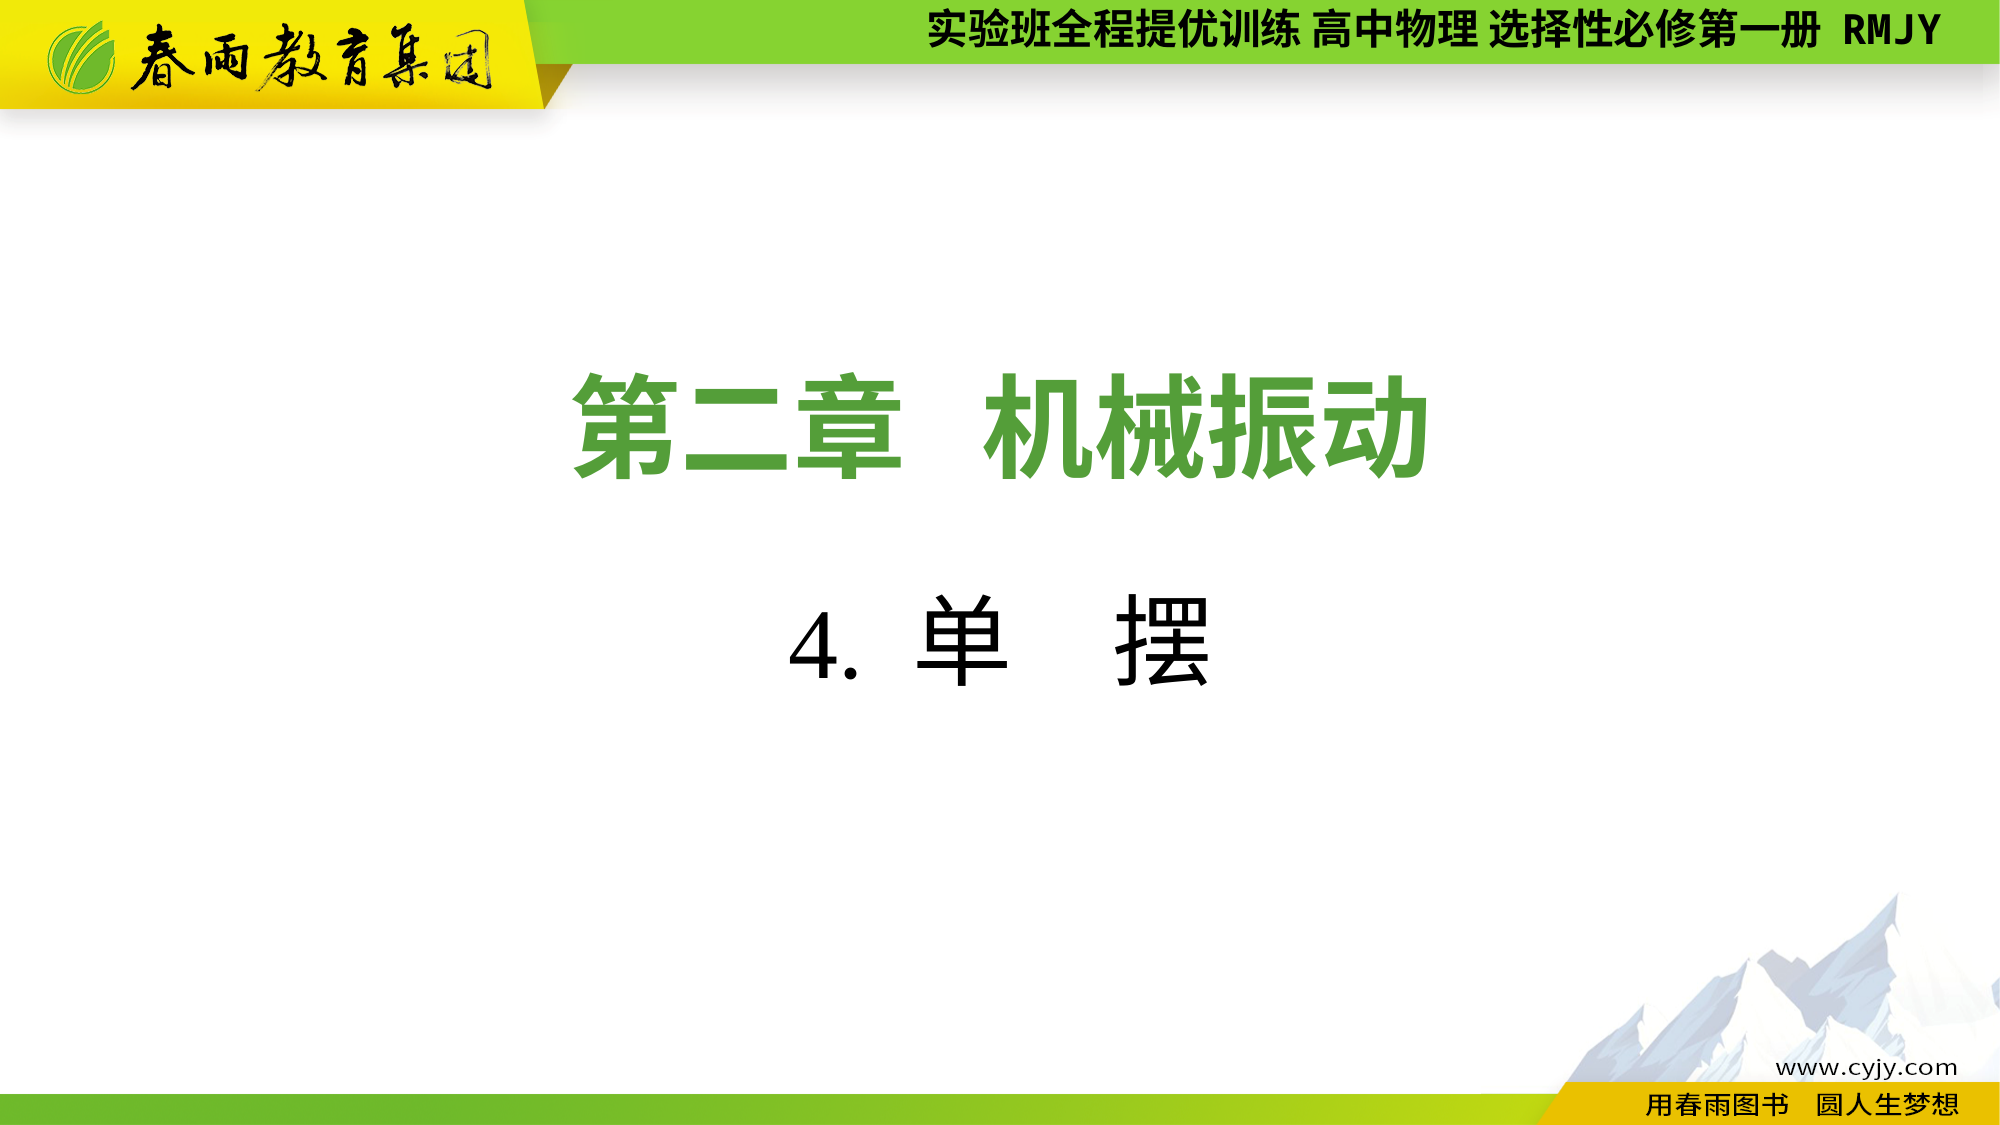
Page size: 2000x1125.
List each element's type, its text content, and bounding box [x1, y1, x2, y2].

text_box 第二章 机械振动 [54, 282, 1946, 500]
picture [0, 0, 2000, 1125]
text_box 4. 单 摆 [54, 511, 1946, 706]
